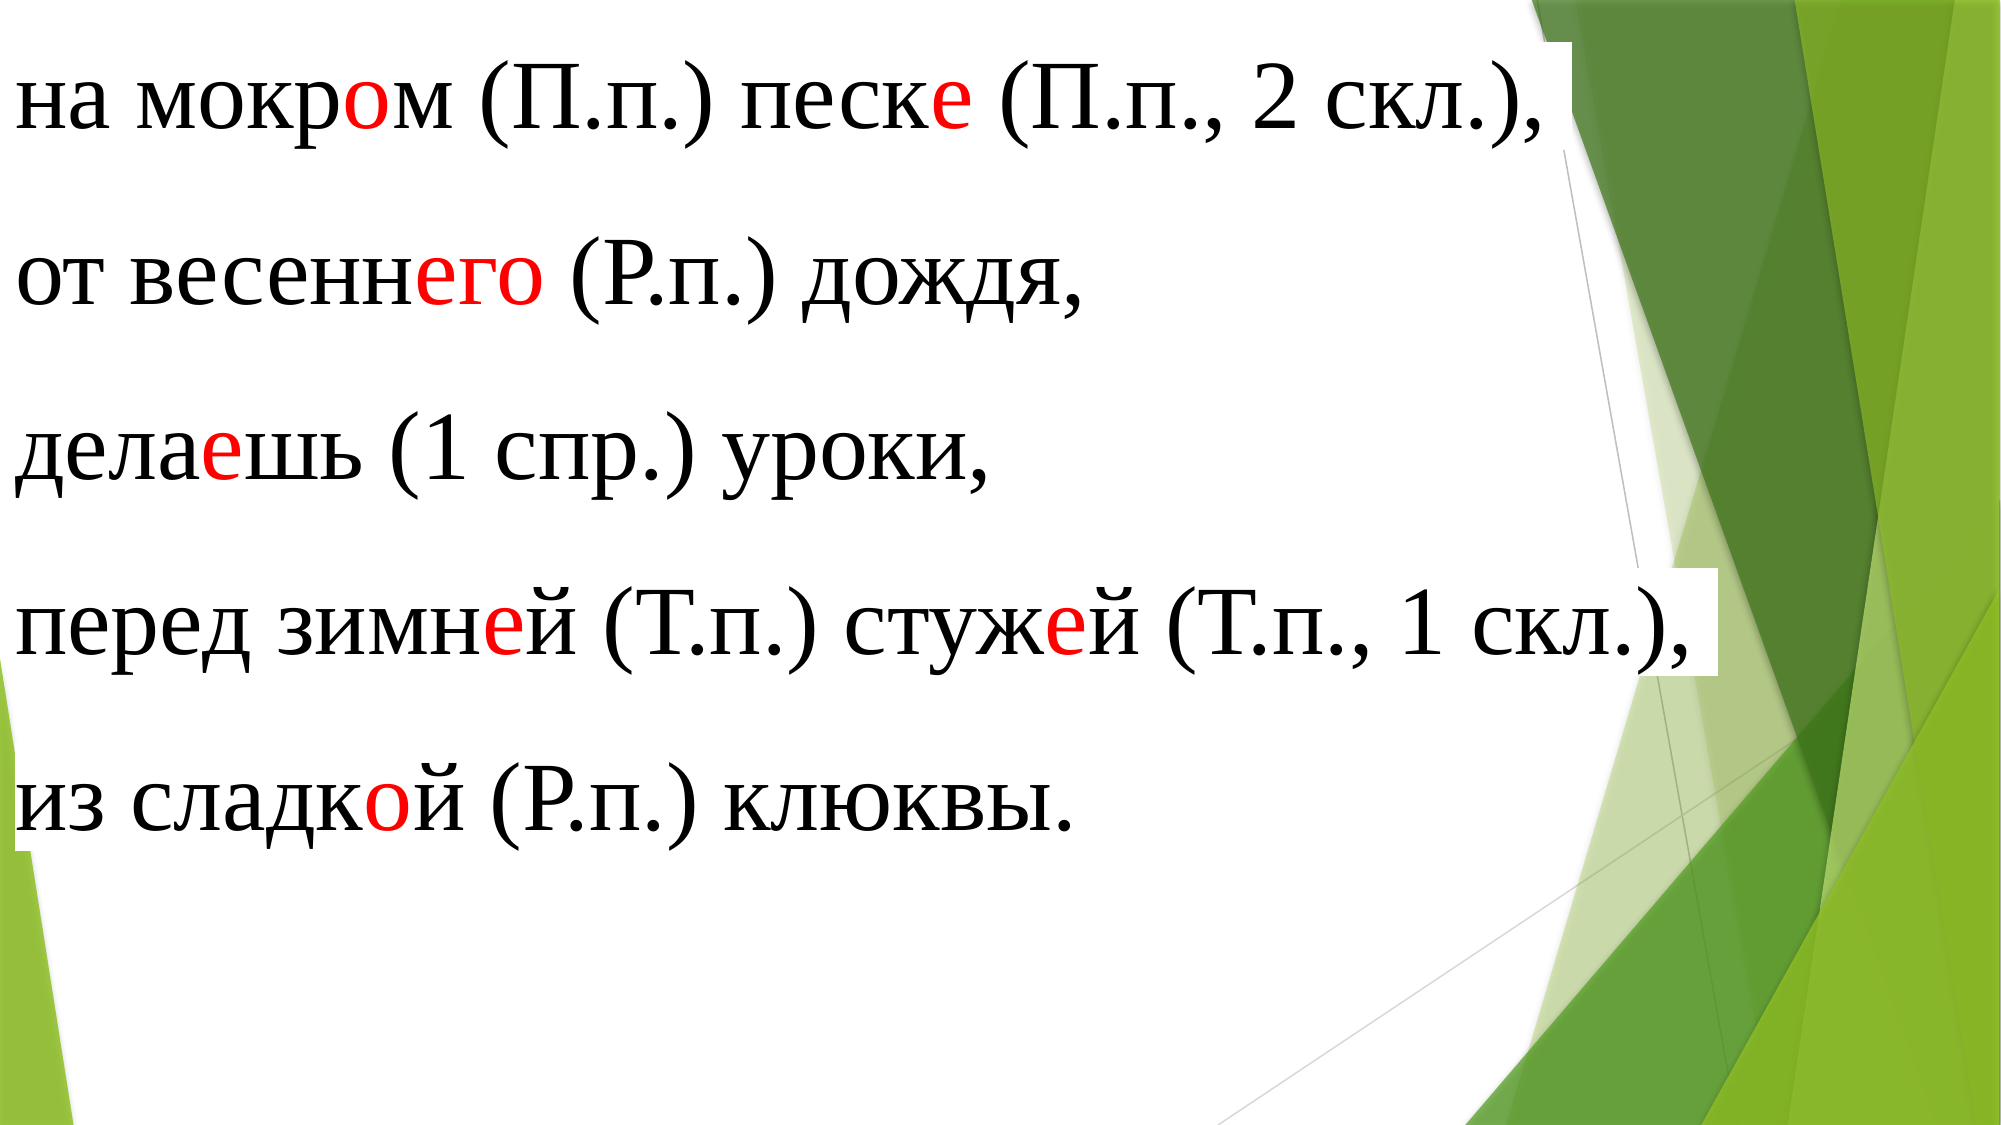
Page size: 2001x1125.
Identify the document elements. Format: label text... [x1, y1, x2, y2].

list на мокром (П.п.) песке (П.п., 2 скл.), от весеннего (Р.п.) дождя, делаешь (1 спр.) уроки, перед зимней (Т.п.) стужей (Т.п., 1 скл.), из сладкой (Р.п.) клюквы. [0, 0, 1739, 988]
